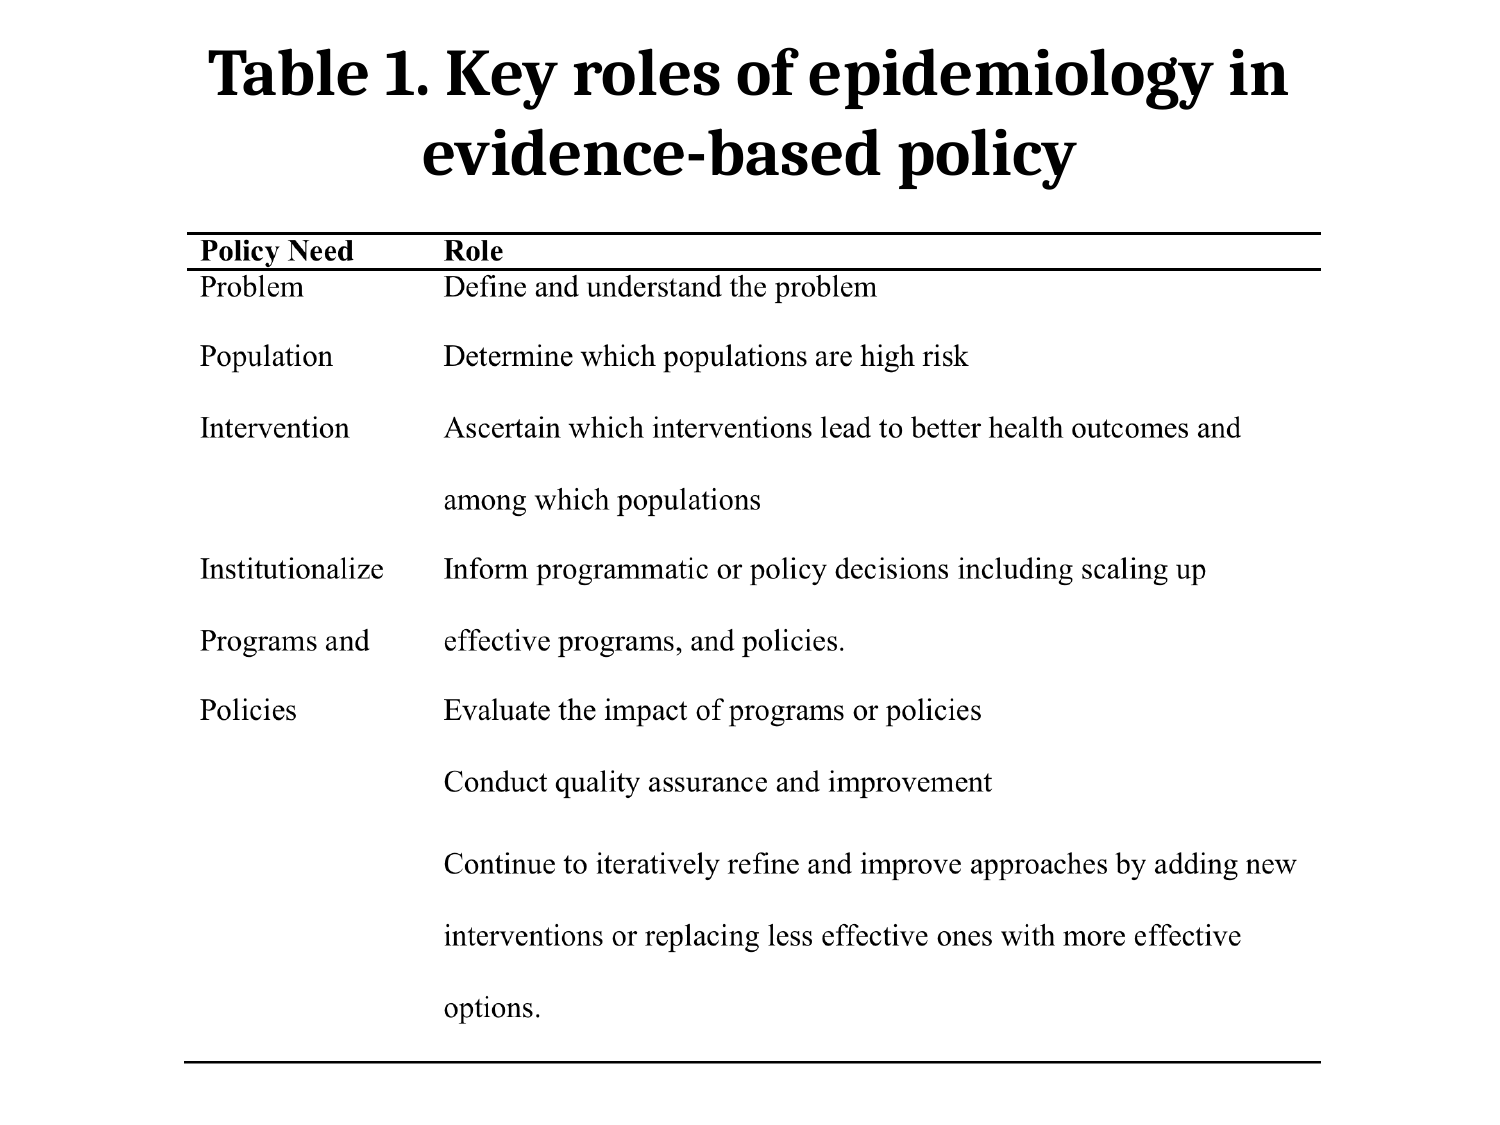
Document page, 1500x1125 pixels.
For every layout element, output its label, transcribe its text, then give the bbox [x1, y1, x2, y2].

title Table 1. Key roles of epidemiology in evidence-based policy [75, 14, 1425, 203]
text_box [184, 232, 1323, 1099]
